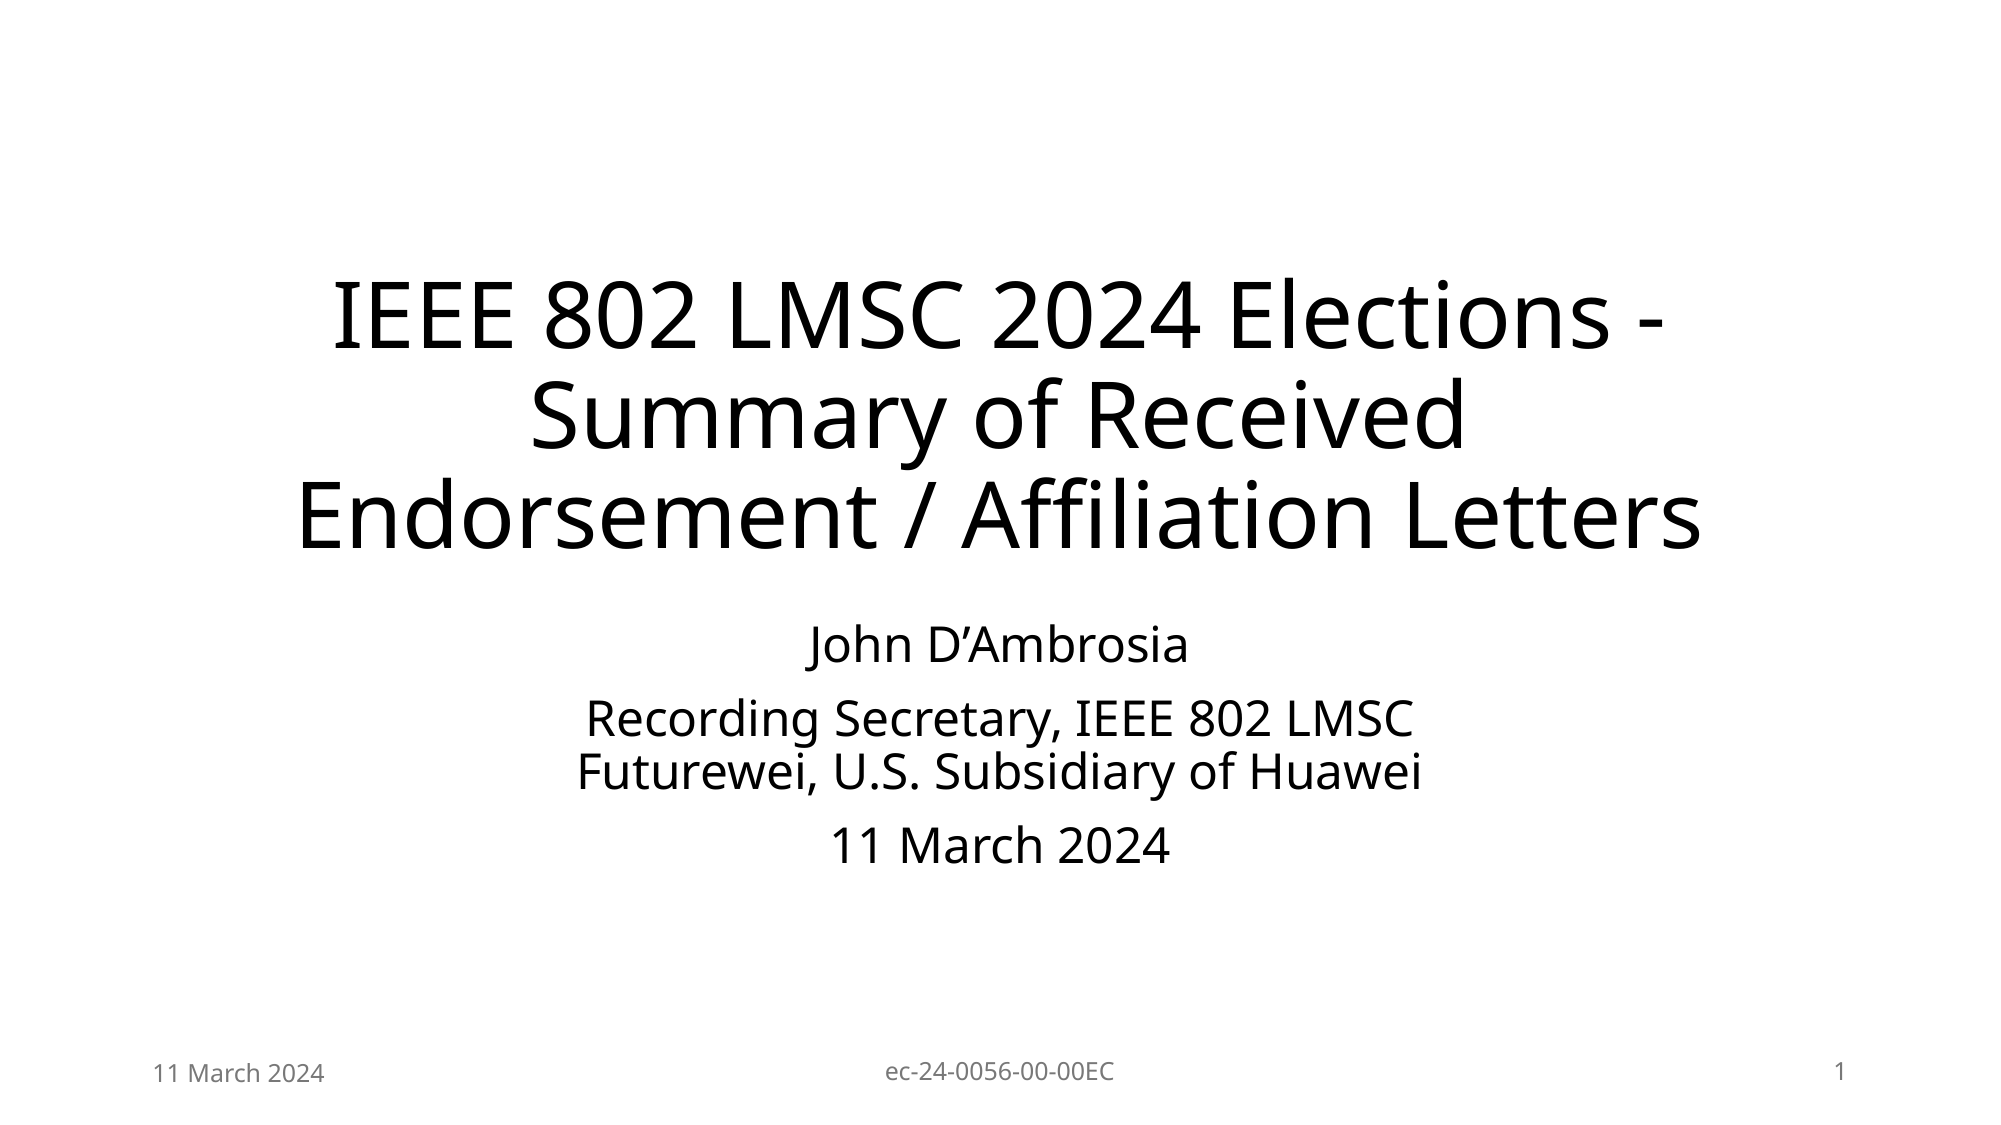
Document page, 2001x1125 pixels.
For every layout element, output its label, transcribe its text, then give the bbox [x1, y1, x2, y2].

title IEEE 802 LMSC 2024 Elections - Summary of Received Endorsement / Affiliation Letters [249, 184, 1750, 576]
subtitle John D’Ambrosia Recording Secretary, IEEE 802 LMSC Futurewei, U.S. Subsidiary of Huawei 11 March 2024 [249, 612, 1750, 884]
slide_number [137, 1042, 588, 1103]
footer ec-24-0056-00-00EC [662, 1042, 1338, 1103]
slide_number 1 [1412, 1042, 1863, 1103]
